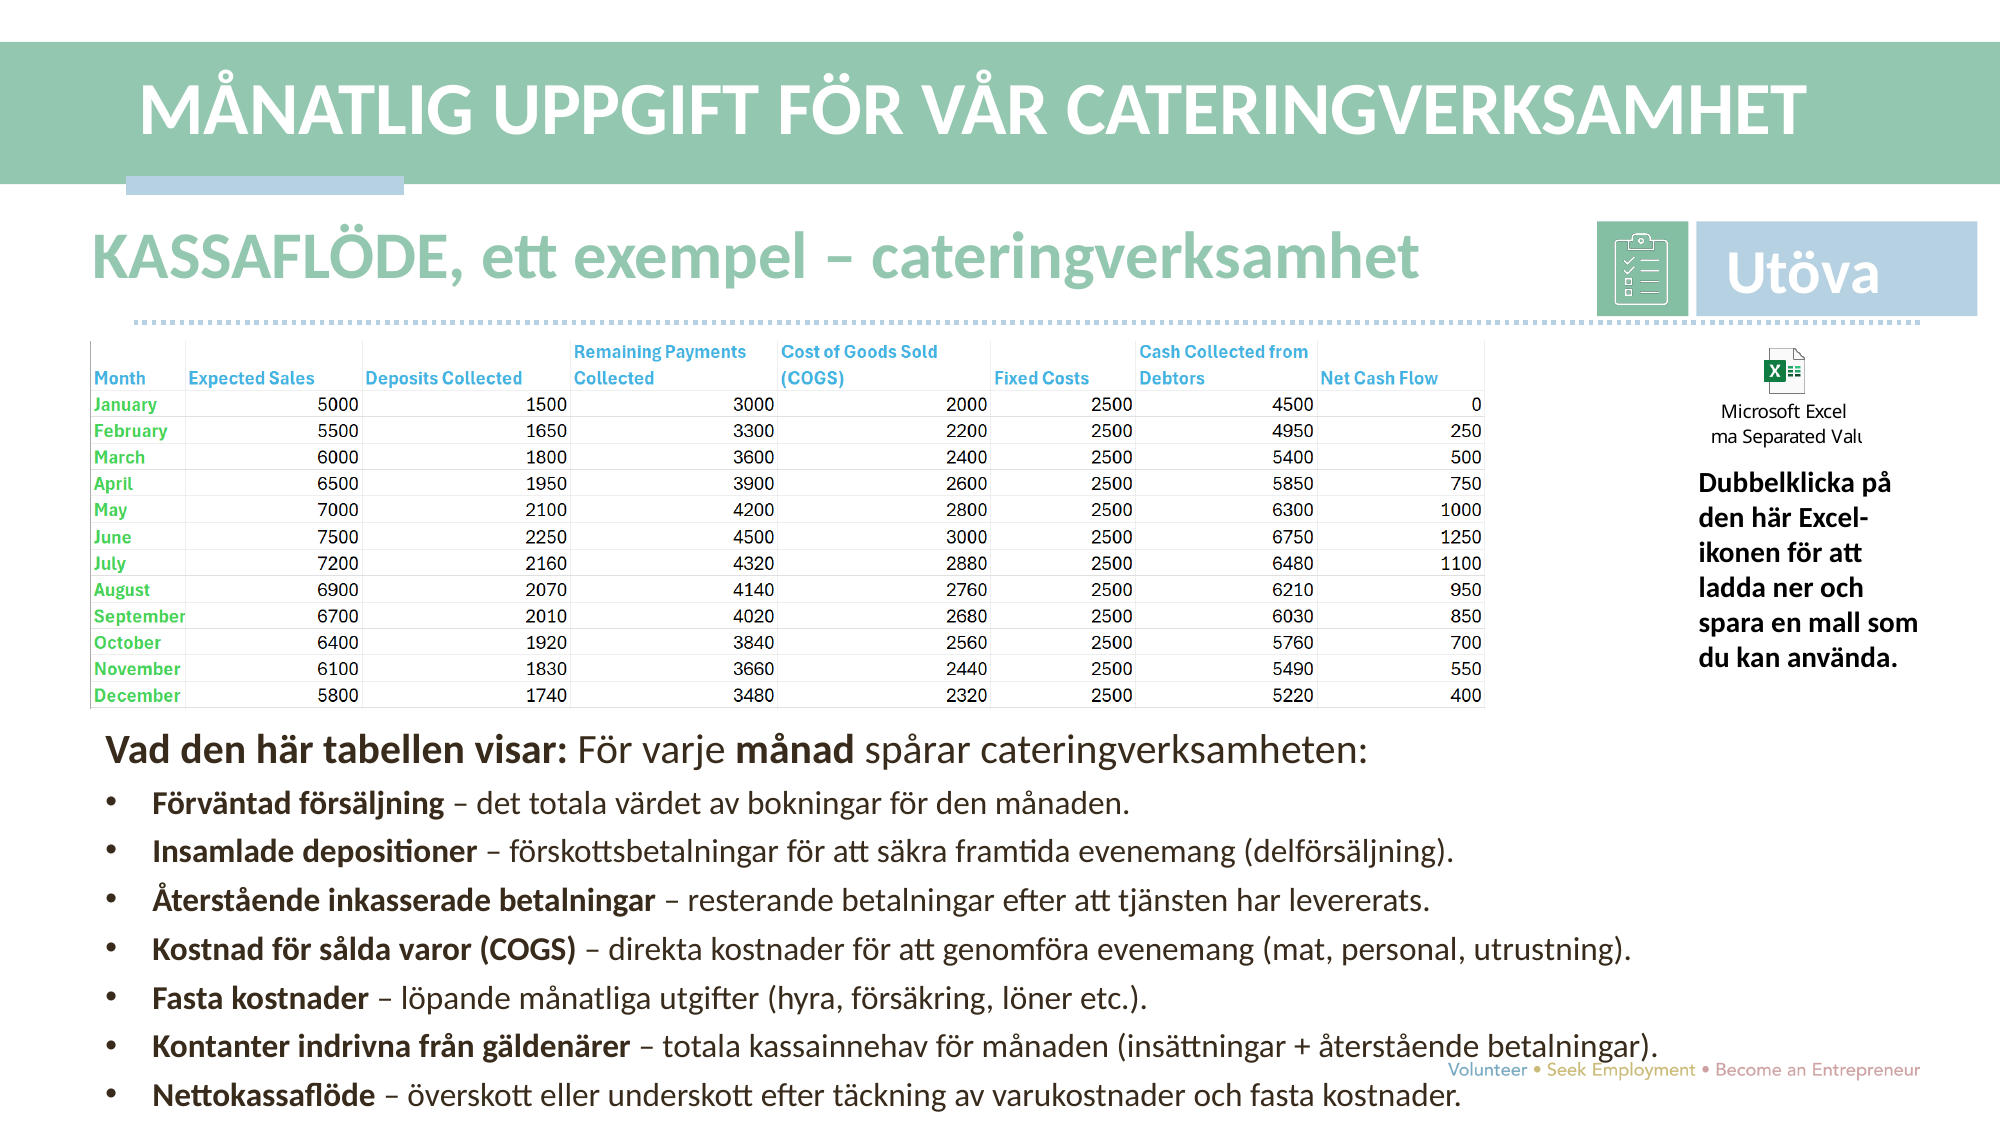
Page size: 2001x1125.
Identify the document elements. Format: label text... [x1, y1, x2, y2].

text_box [1597, 221, 2000, 317]
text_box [1711, 345, 1862, 474]
text_box KASSAFLÖDE, ett exempel – cateringverksamhet [77, 223, 1546, 296]
picture [1418, 1046, 1971, 1103]
text_box Dubbelklicka på den här Excel-ikonen för att ladda ner och spara en mall som du kan använda. [1683, 456, 1938, 681]
text_box Vad den här tabellen visar: För varje månad spårar cateringverksamheten: Förväntad försäljning – det totala värdet av bokningar för den månaden. Insamlade depositioner – förskottsbetalningar för att säkra framtida evenemang (delförsäljning). Återstående inkasserade betalningar – resterande betalningar efter att tjänsten har levererats. Kostnad för sålda varor (COGS) – direkta kostnader för att genomföra evenemang (mat, personal, utrustning). Fasta kostnader – löpande månatliga utgifter (hyra, försäkring, löner etc.). Kontanter indrivna från gäldenärer – totala kassainnehav för månaden (insättningar + återstående betalningar). Nettokassaflöde – överskott eller underskott efter täckning av varukostnader och fasta kostnader. [90, 715, 1946, 1010]
list MÅNATLIG UPPGIFT FÖR VÅR CATERINGVERKSAMHET [123, 51, 1913, 170]
picture [90, 341, 1485, 709]
